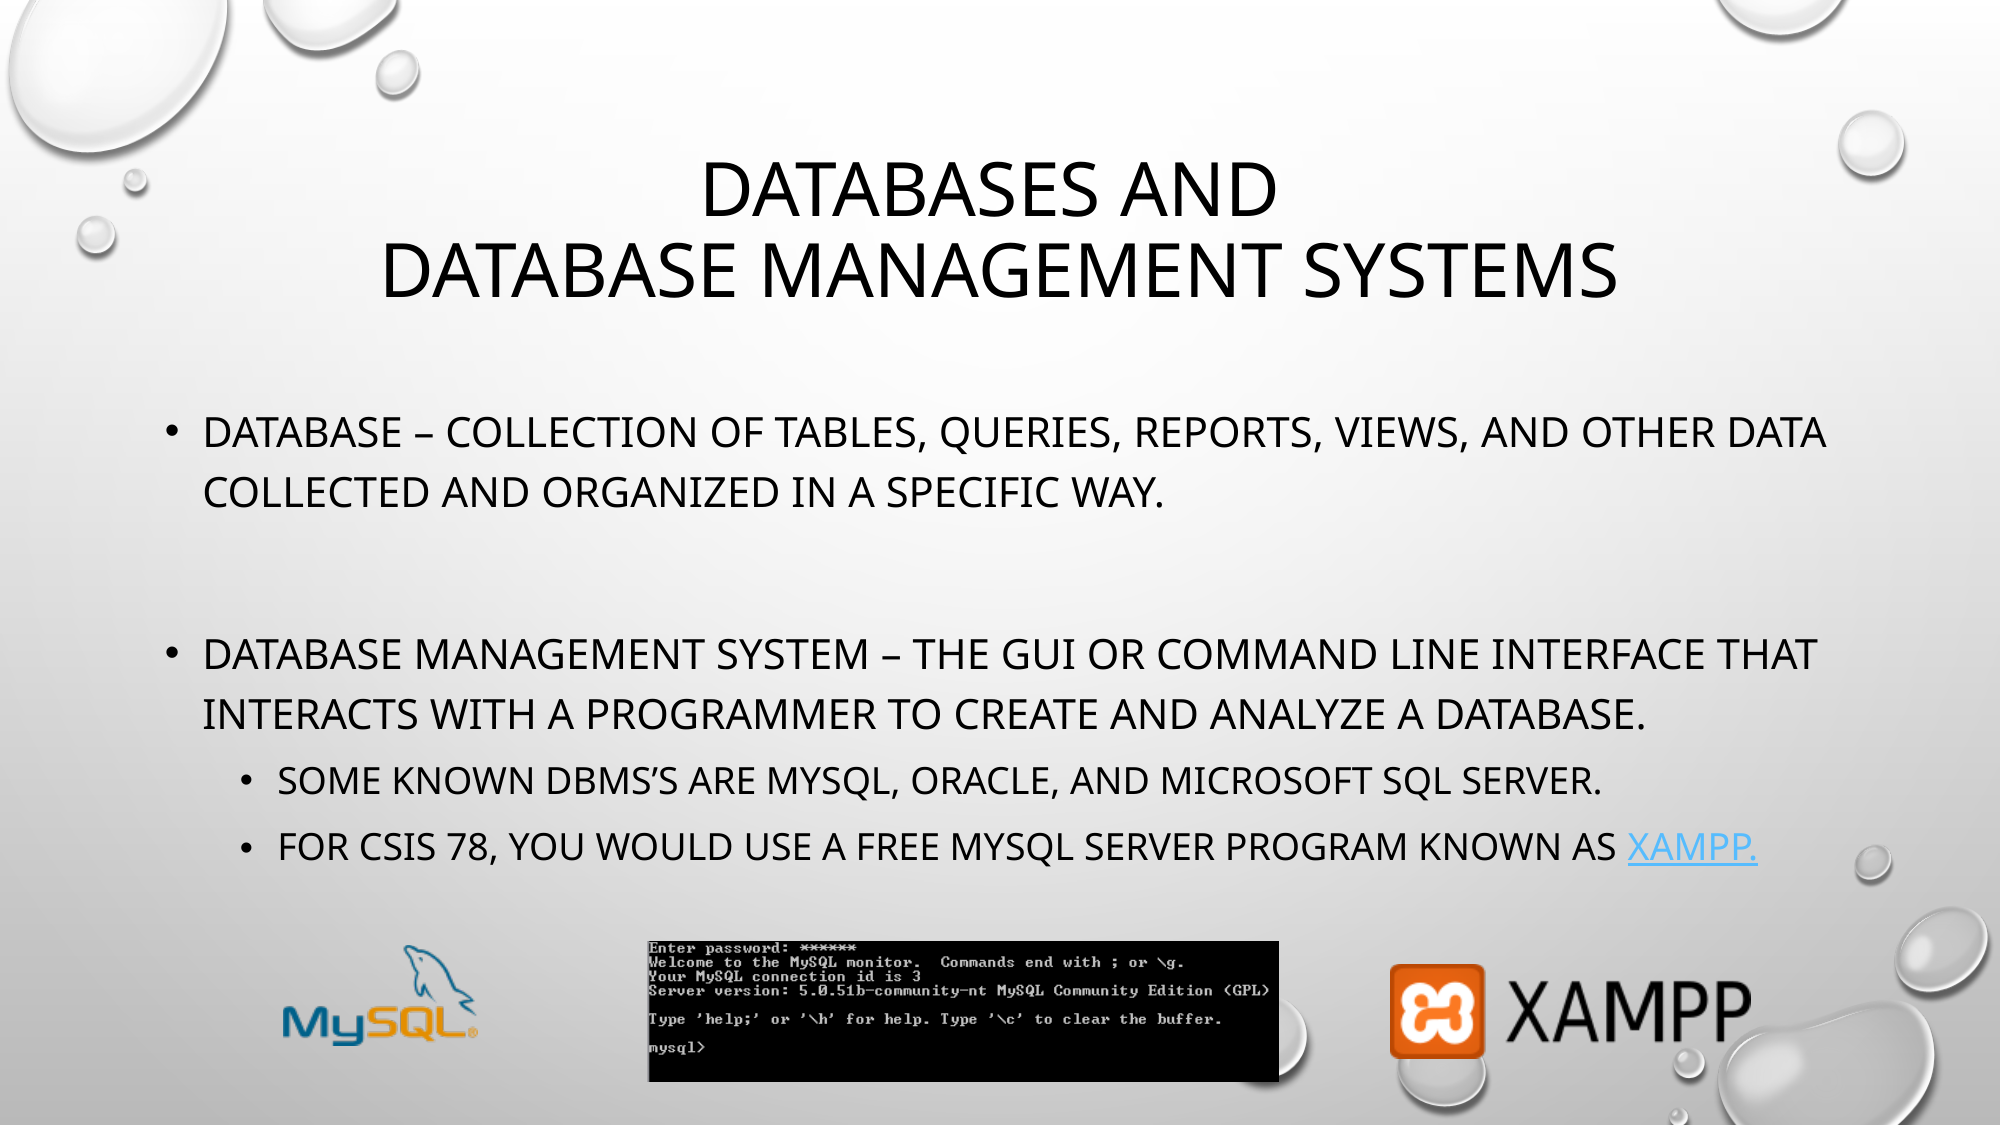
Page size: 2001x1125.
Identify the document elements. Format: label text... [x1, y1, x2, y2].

list Database – Collection of tables, queries, reports, views, and other data collected and organized in a specific way. Database management system – the gui or command line interface that interacts with a programmer to create and analyze a database. Some known dbms’s are mysql, oracle, and Microsoft sql server. FOR CSIS 78, YOU WOULD USE A FREE MYSQL SERVER PROGRAM KNOWN AS XAMPP. [149, 388, 1850, 950]
picture [0, 0, 2000, 1125]
title Databases and database management systems [149, 101, 1851, 364]
